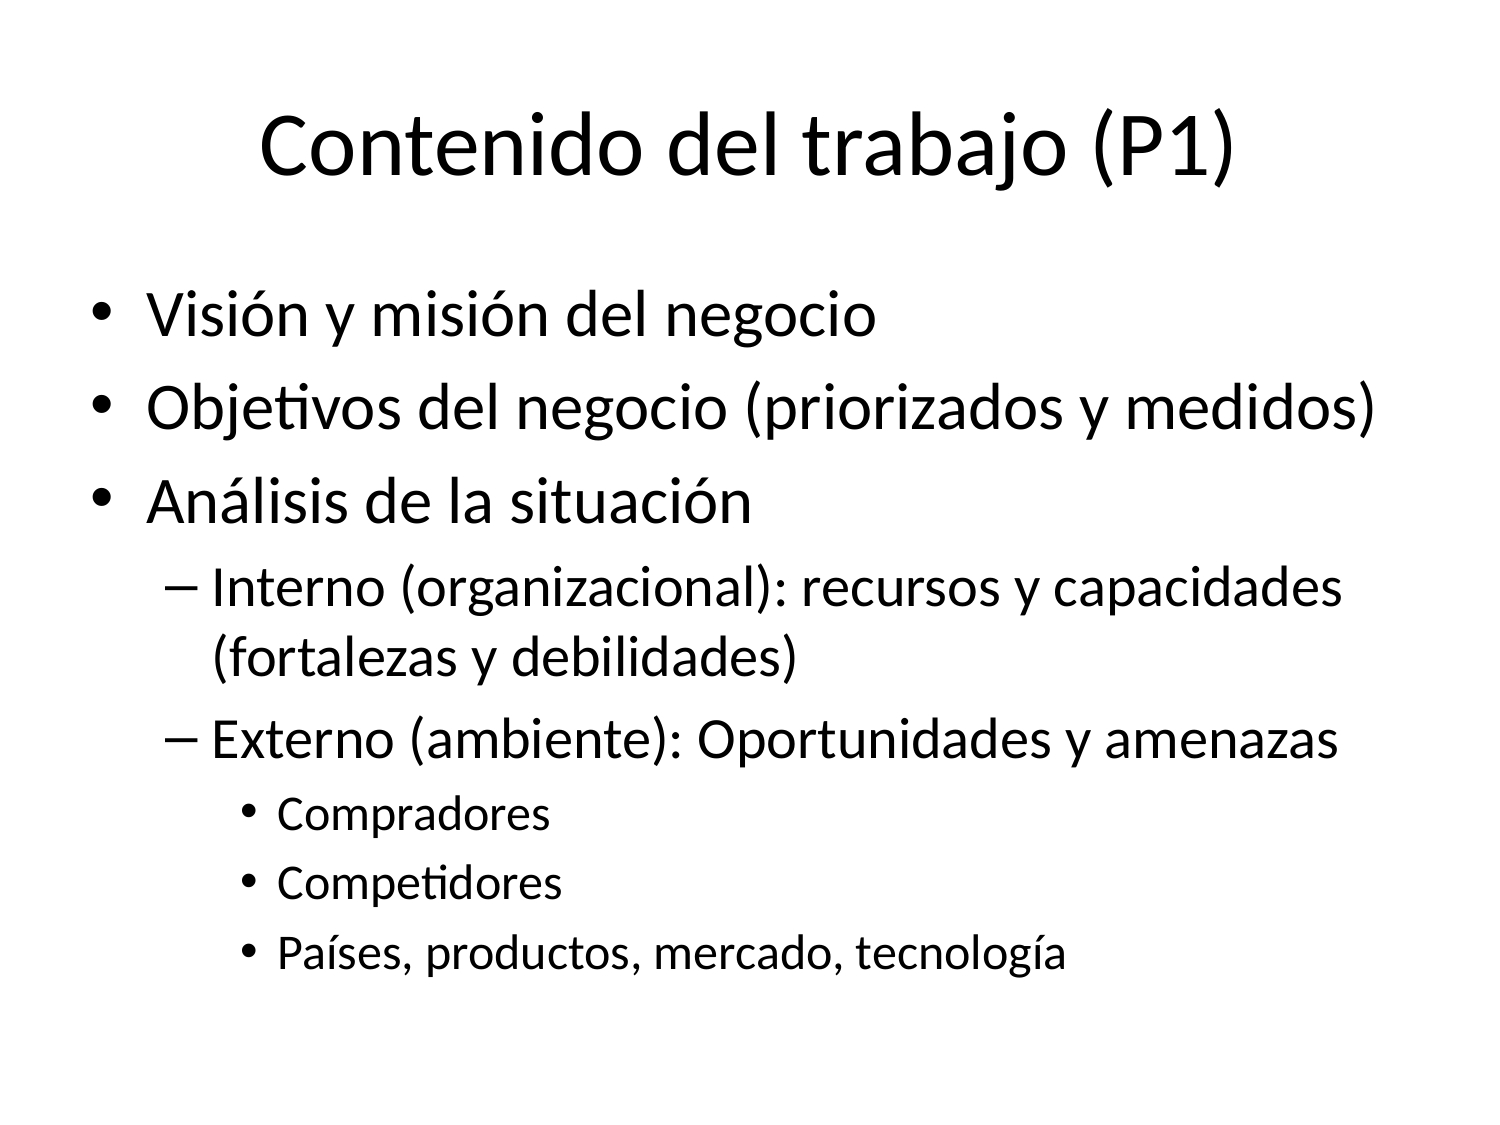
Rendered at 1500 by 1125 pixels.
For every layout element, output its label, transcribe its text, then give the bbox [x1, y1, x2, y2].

title Contenido del trabajo (P1) [75, 45, 1425, 233]
list Visión y misión del negocio Objetivos del negocio (priorizados y medidos) Análisis de la situación Interno (organizacional): recursos y capacidades (fortalezas y debilidades) Externo (ambiente): Oportunidades y amenazas Compradores Competidores Países, productos, mercado, tecnología [75, 262, 1425, 1005]
